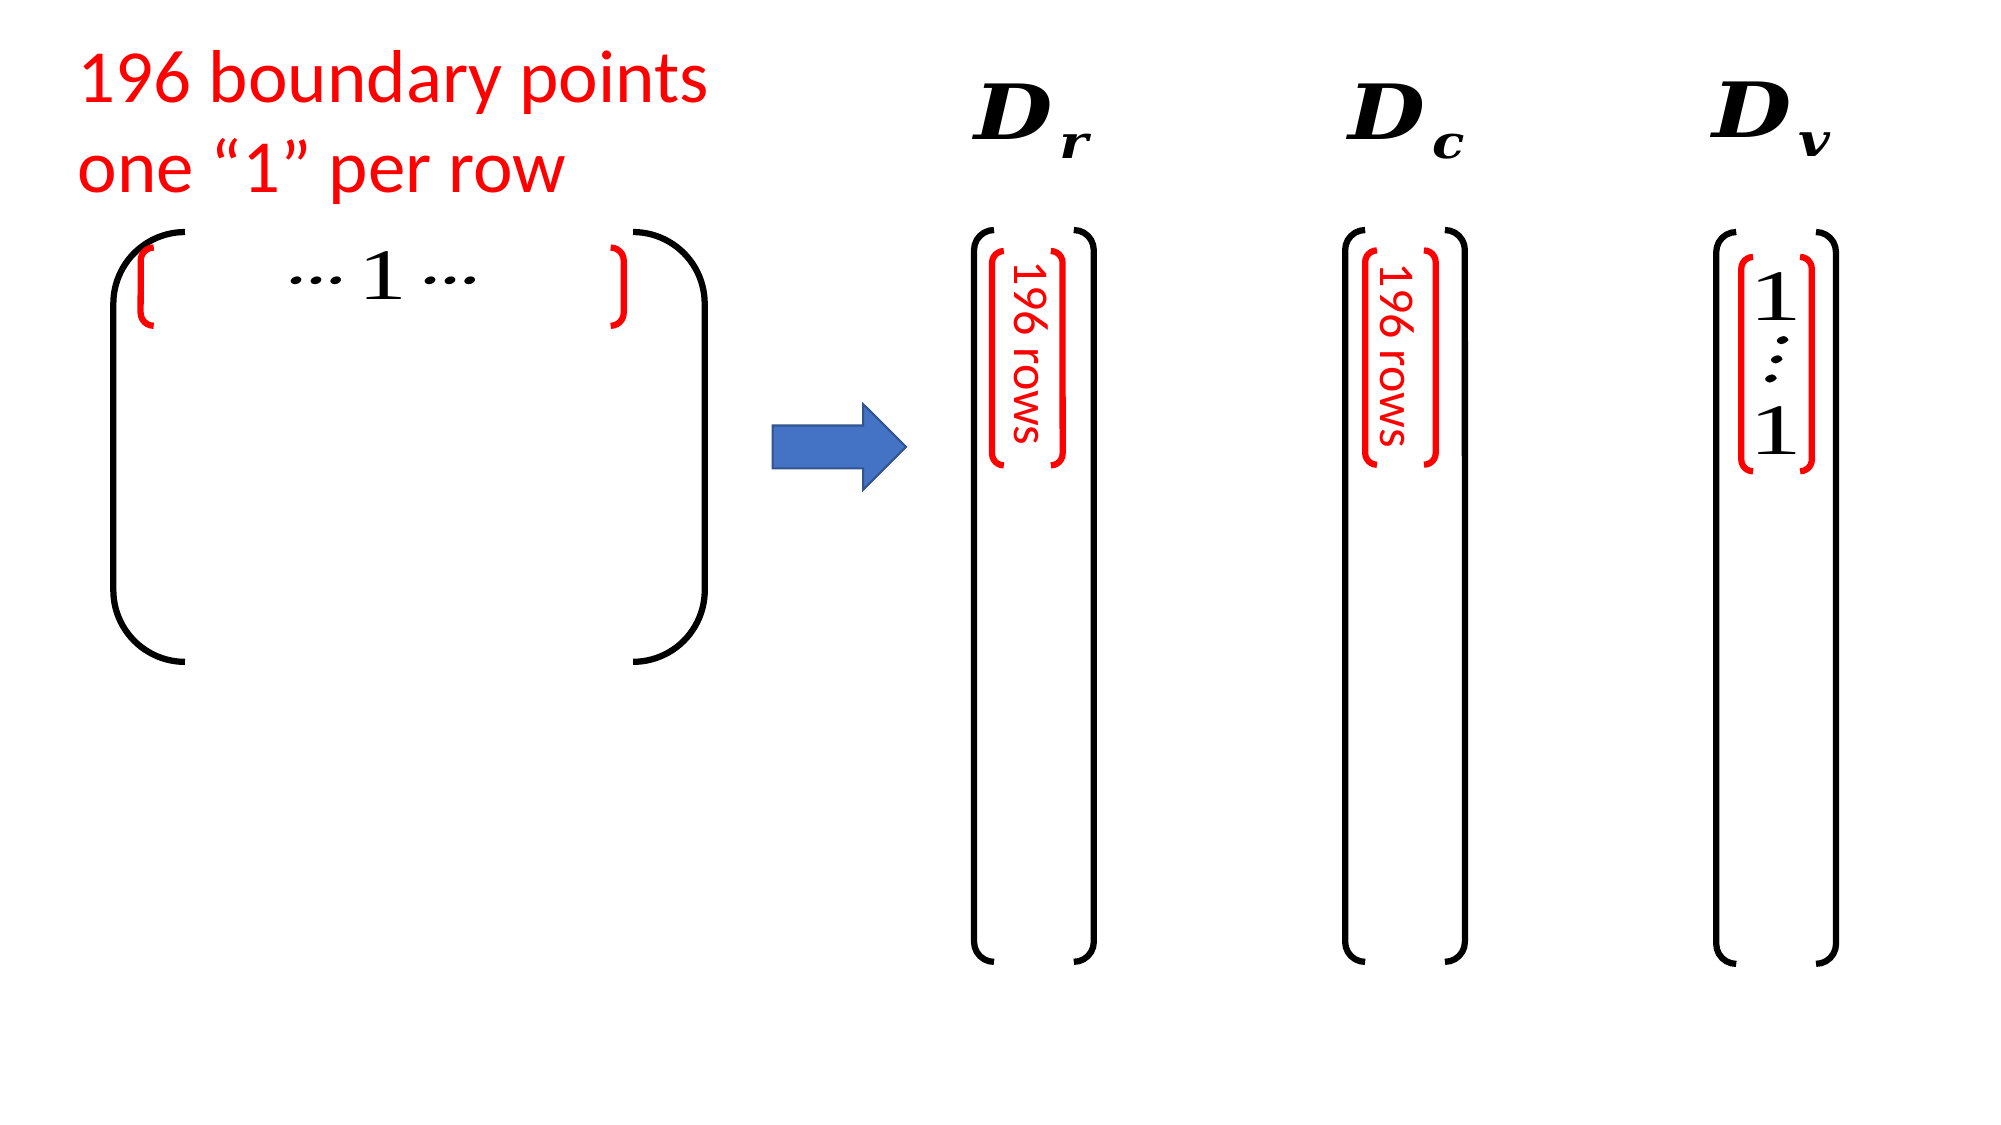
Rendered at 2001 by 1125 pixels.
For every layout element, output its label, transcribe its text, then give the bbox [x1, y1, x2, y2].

text_box [973, 229, 1095, 963]
text_box [1715, 231, 1837, 965]
text_box 196 rows [996, 245, 1072, 470]
text_box [1740, 256, 1813, 472]
text_box [140, 246, 625, 327]
text_box [771, 401, 908, 493]
text_box [112, 231, 706, 663]
text_box 196 rows [1362, 248, 1438, 479]
text_box [991, 253, 996, 464]
text_box 196 boundary points one “1” per row [63, 20, 1347, 216]
text_box [1344, 229, 1466, 963]
